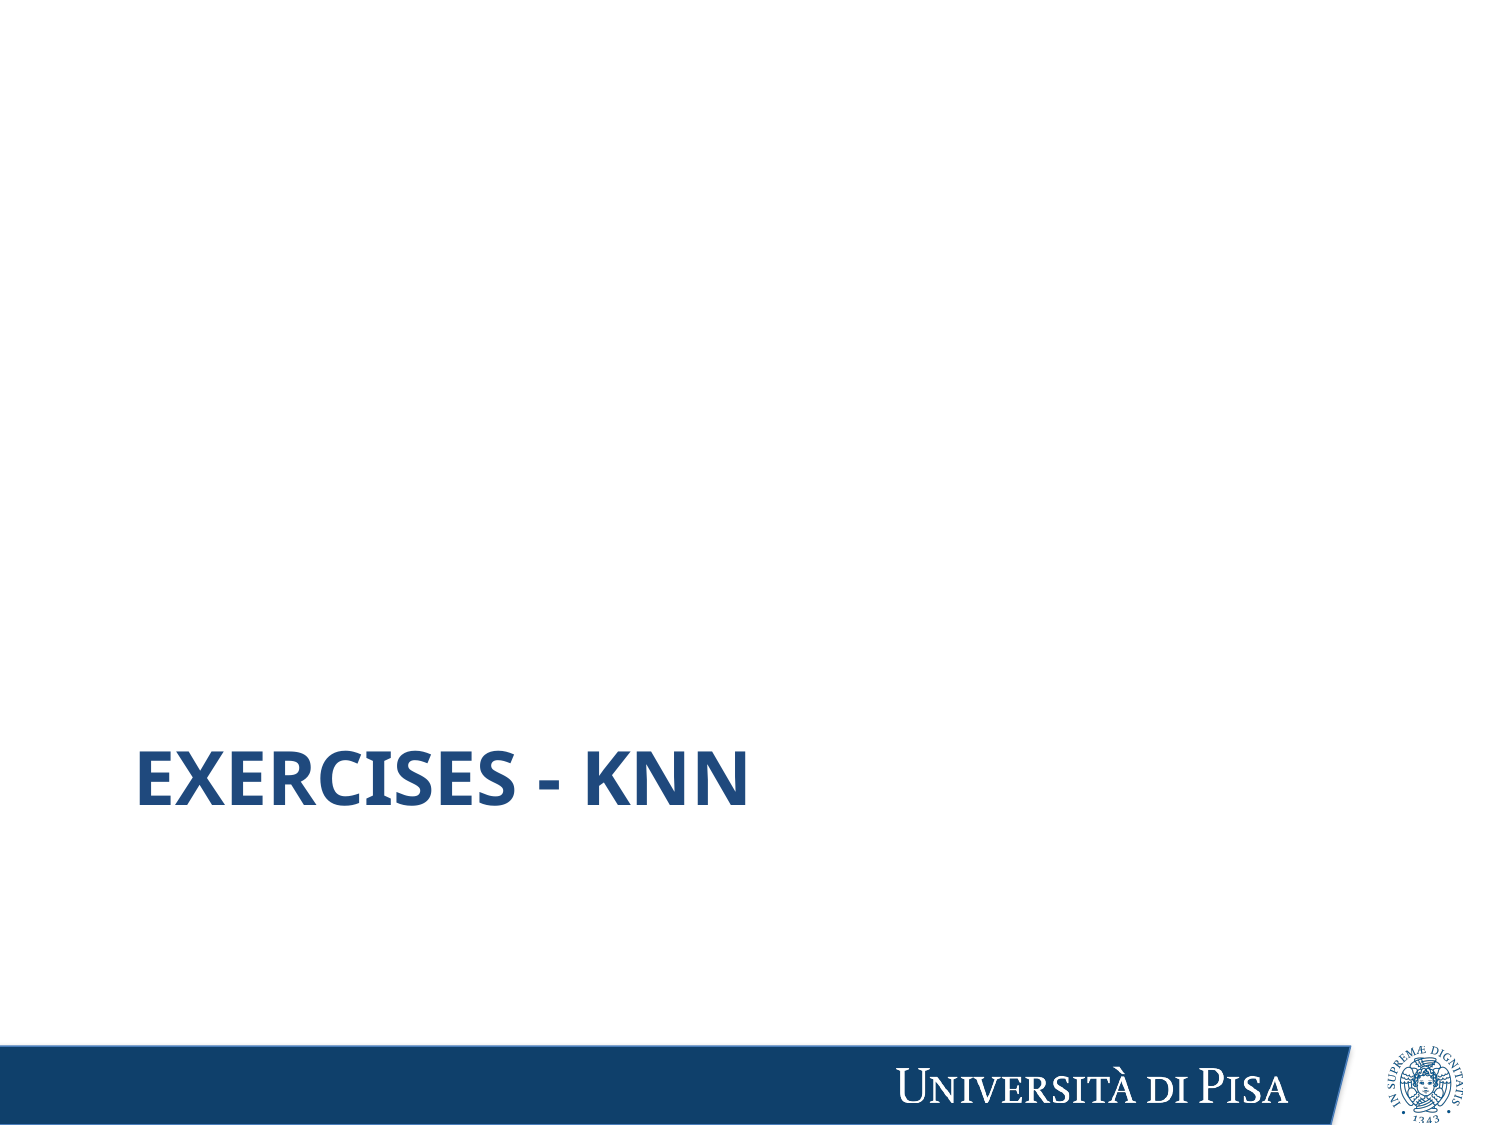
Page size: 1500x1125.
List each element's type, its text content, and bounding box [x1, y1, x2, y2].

title Exercises - kNN [118, 722, 1394, 947]
